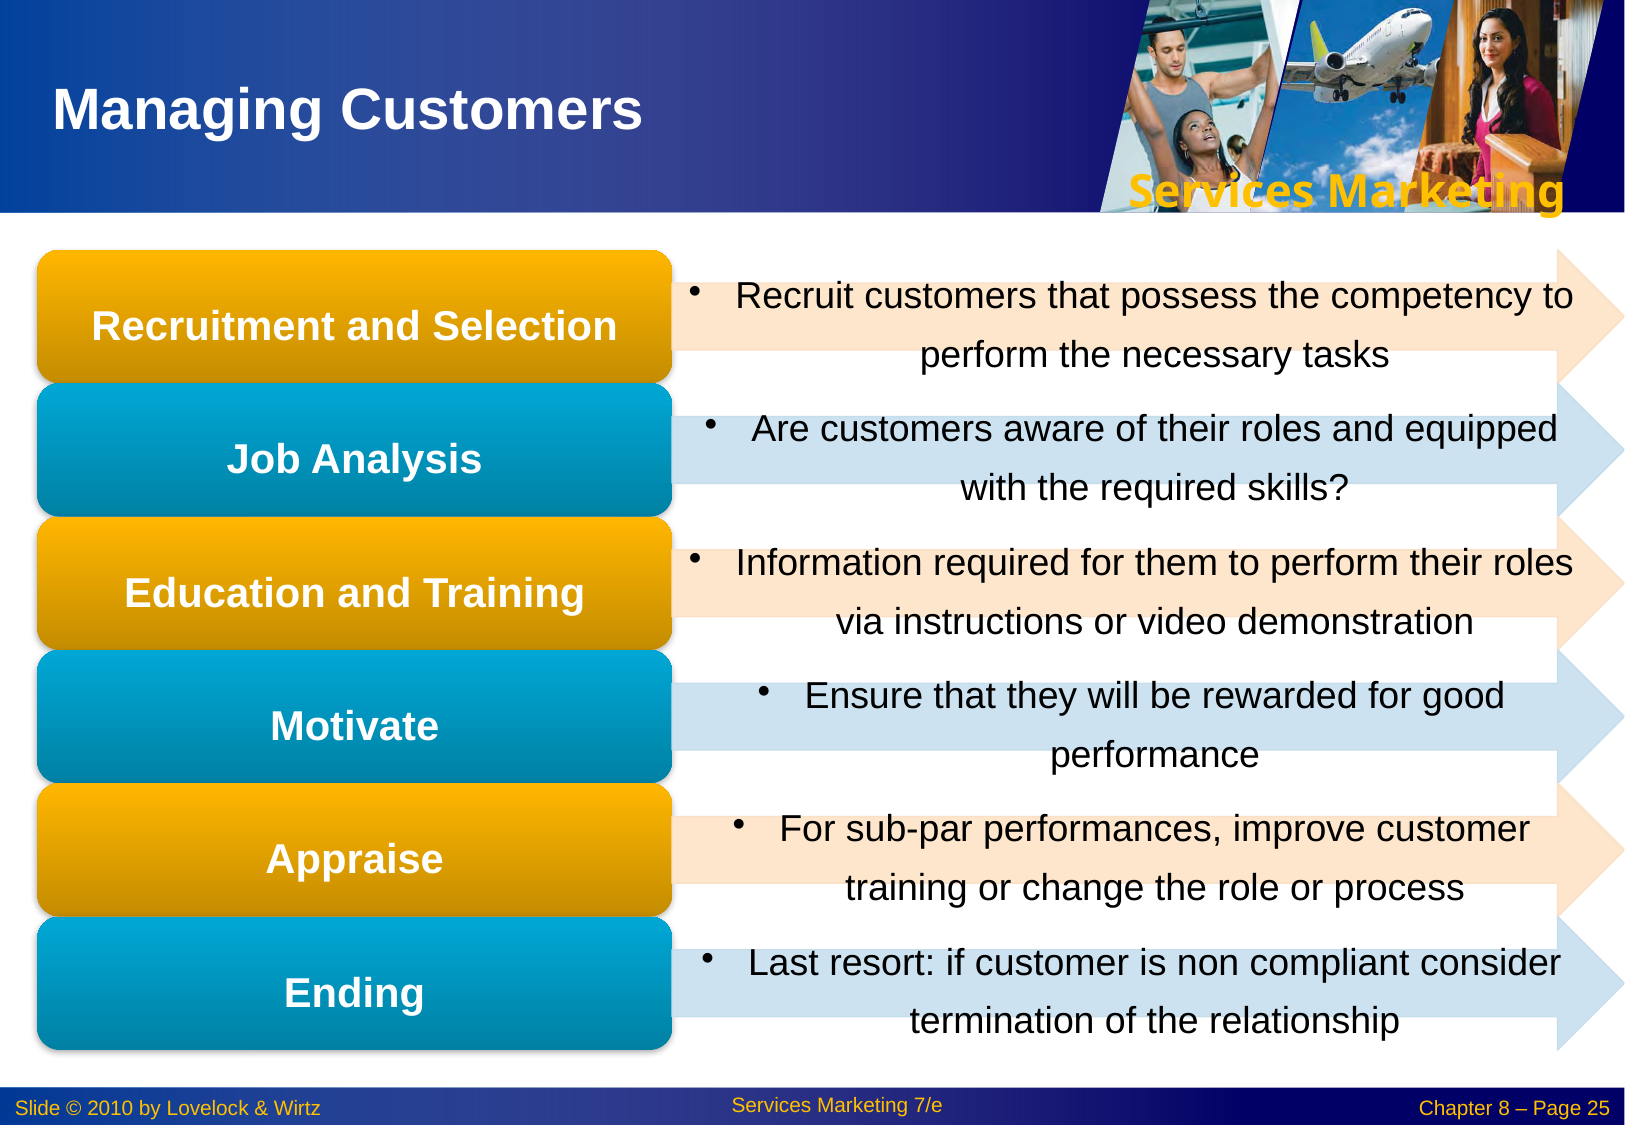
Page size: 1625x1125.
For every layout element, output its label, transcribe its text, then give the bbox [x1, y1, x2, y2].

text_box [36, 249, 1625, 1051]
title Managing Customers [36, 37, 1088, 176]
picture [1162, 186, 1172, 192]
picture [1546, 187, 1556, 202]
picture [1100, 0, 1604, 213]
